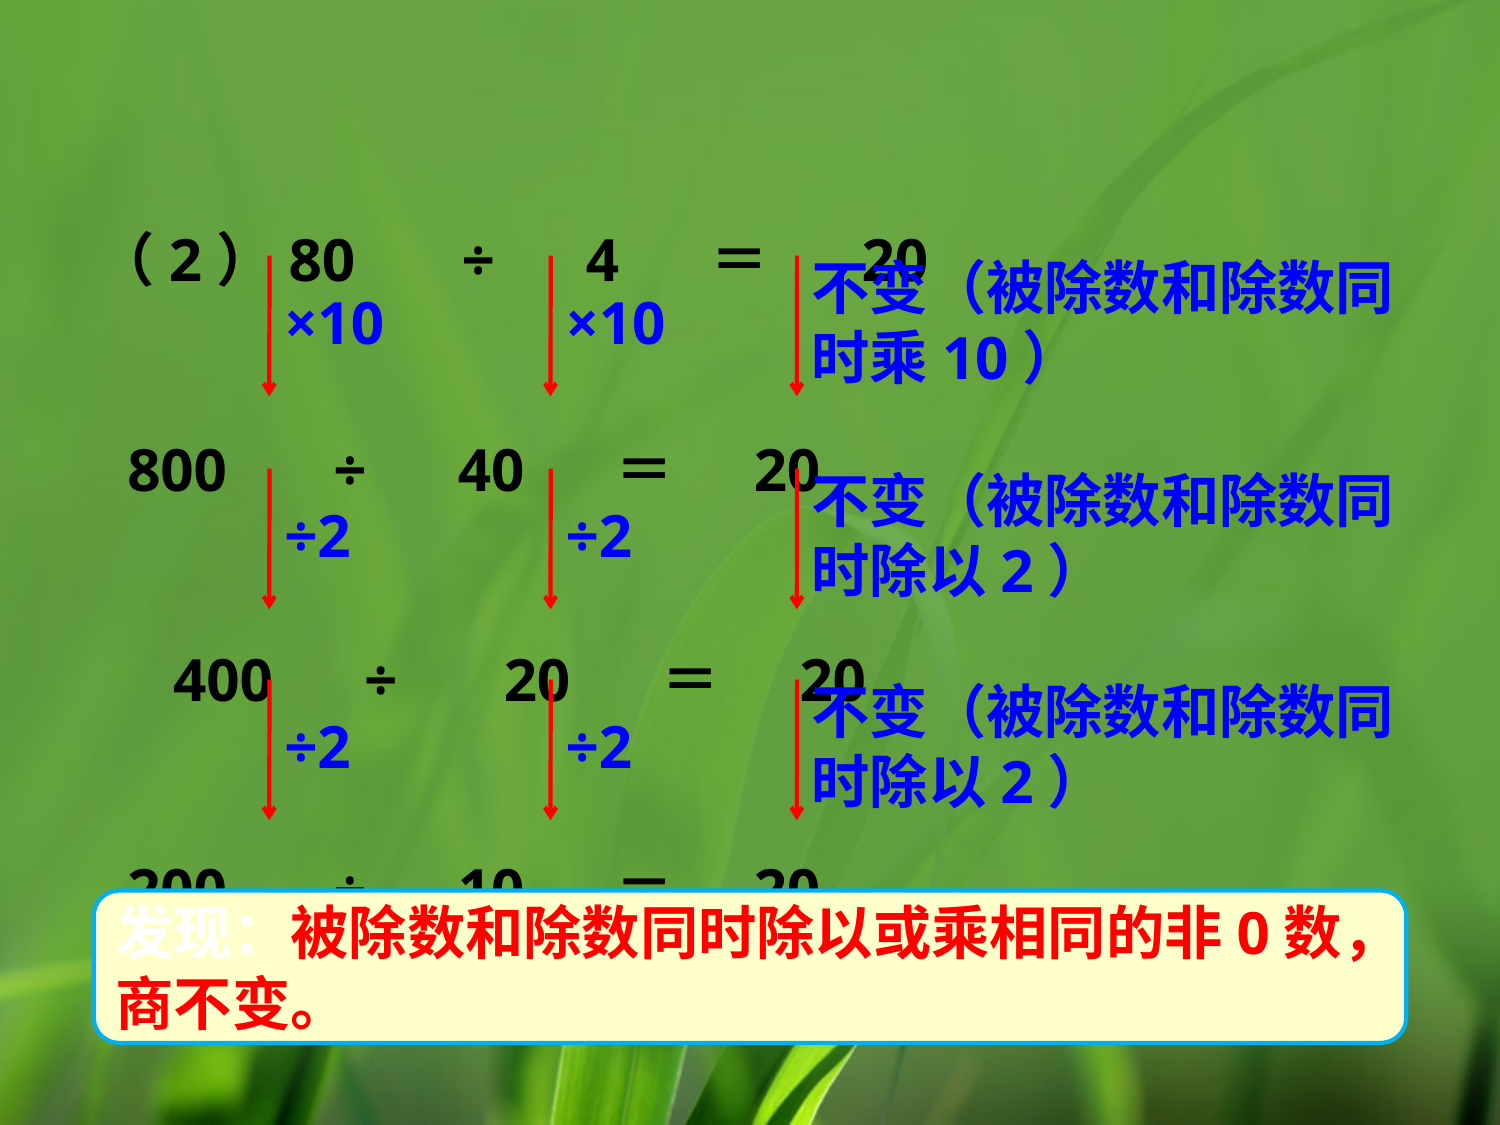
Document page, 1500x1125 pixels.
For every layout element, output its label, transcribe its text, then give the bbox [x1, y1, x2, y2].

picture [0, 0, 1500, 1125]
text_box 不变（被除数和除数同时除以2） [796, 667, 1418, 823]
text_box （2）80 ÷ 4 ＝ 20 800 ÷ 40 ＝ 20 400 ÷ 20 ＝ 20 200 ÷ 10 ＝ 20 [82, 75, 1407, 930]
text_box ÷2 [550, 492, 750, 577]
text_box ÷2 [269, 703, 469, 788]
text_box 发现：被除数和除数同时除以或乘相同的非0数，商不变。 [91, 888, 1409, 1046]
text_box ÷2 [269, 492, 469, 577]
text_box 不变（被除数和除数同时除以2） [796, 456, 1418, 612]
text_box ×10 [550, 279, 750, 364]
text_box 不变（被除数和除数同时乘10） [796, 243, 1418, 399]
text_box ÷2 [550, 703, 750, 788]
text_box ×10 [269, 279, 469, 364]
